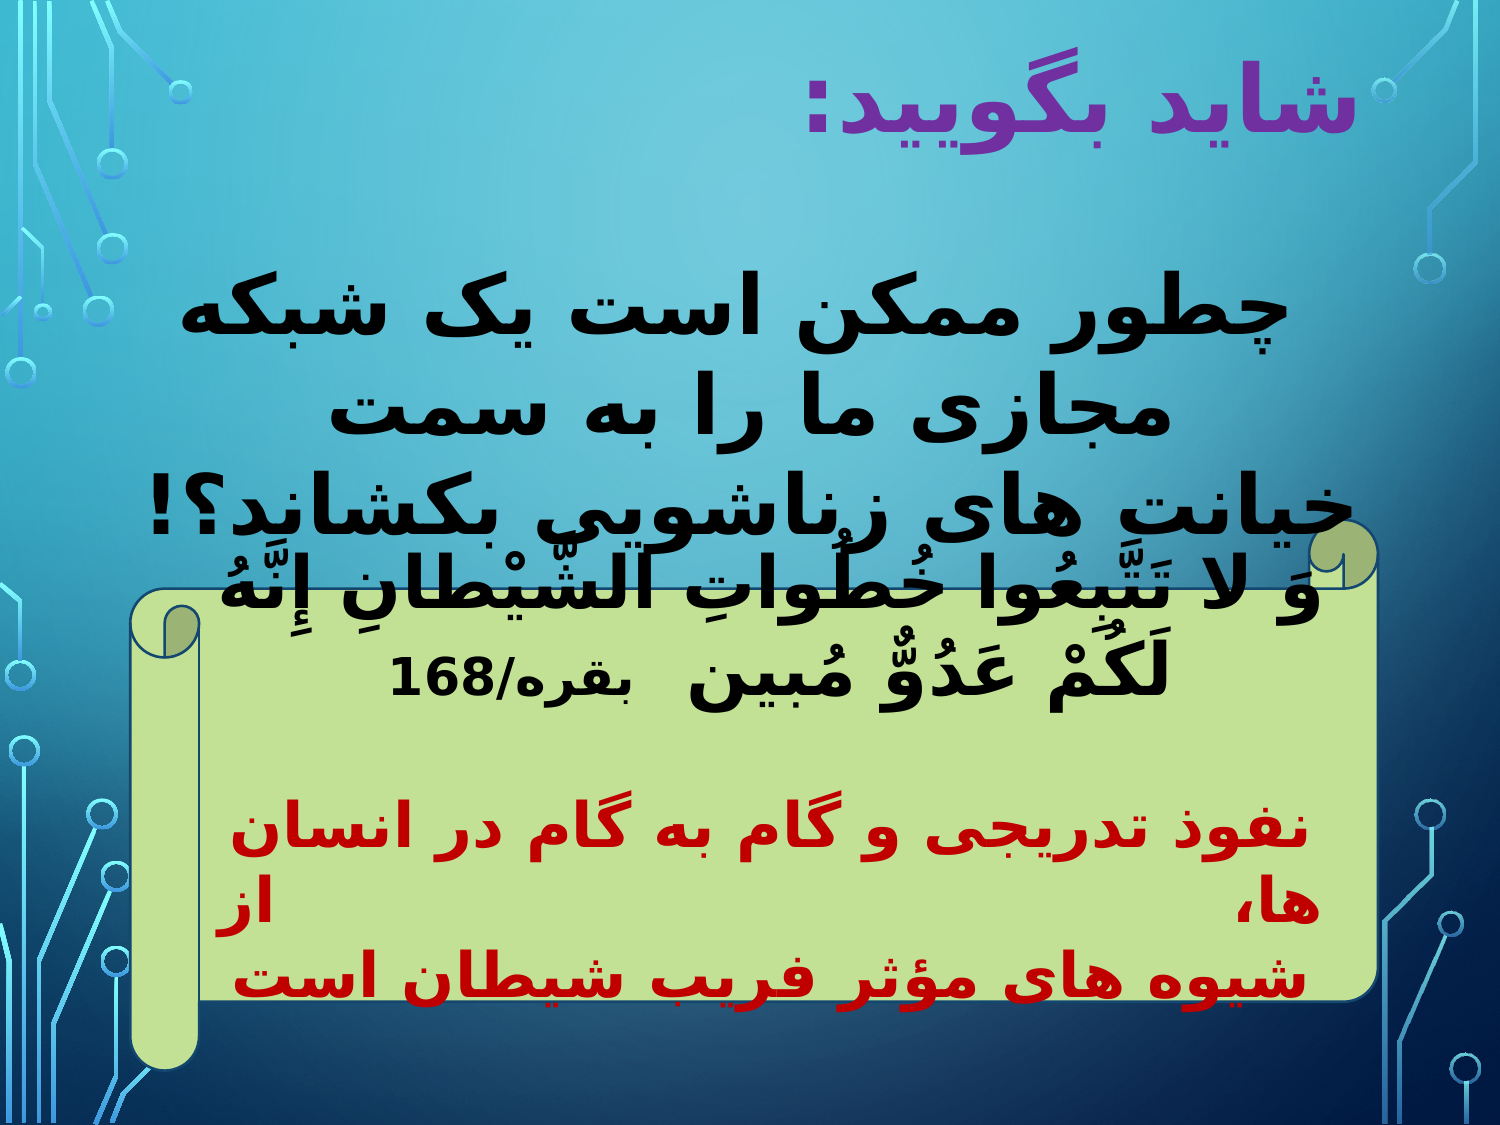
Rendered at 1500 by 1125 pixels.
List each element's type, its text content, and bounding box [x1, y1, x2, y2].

text_box وَ لا تَتَّبِعُوا خُطُواتِ الشَّيْطانِ إِنَّهُ لَكُمْ عَدُوٌّ مُبين بقره/168 نفوذ تدریجی و گام به گام در انسان ها، از شیوه های مؤثر فریب شیطان است [128, 544, 1380, 1072]
text_box شاید بگویید: چطور ممکن است یک شبکه مجازی ما را به سمت خیانت های زناشویی بکشاند؟! [95, 31, 1378, 559]
